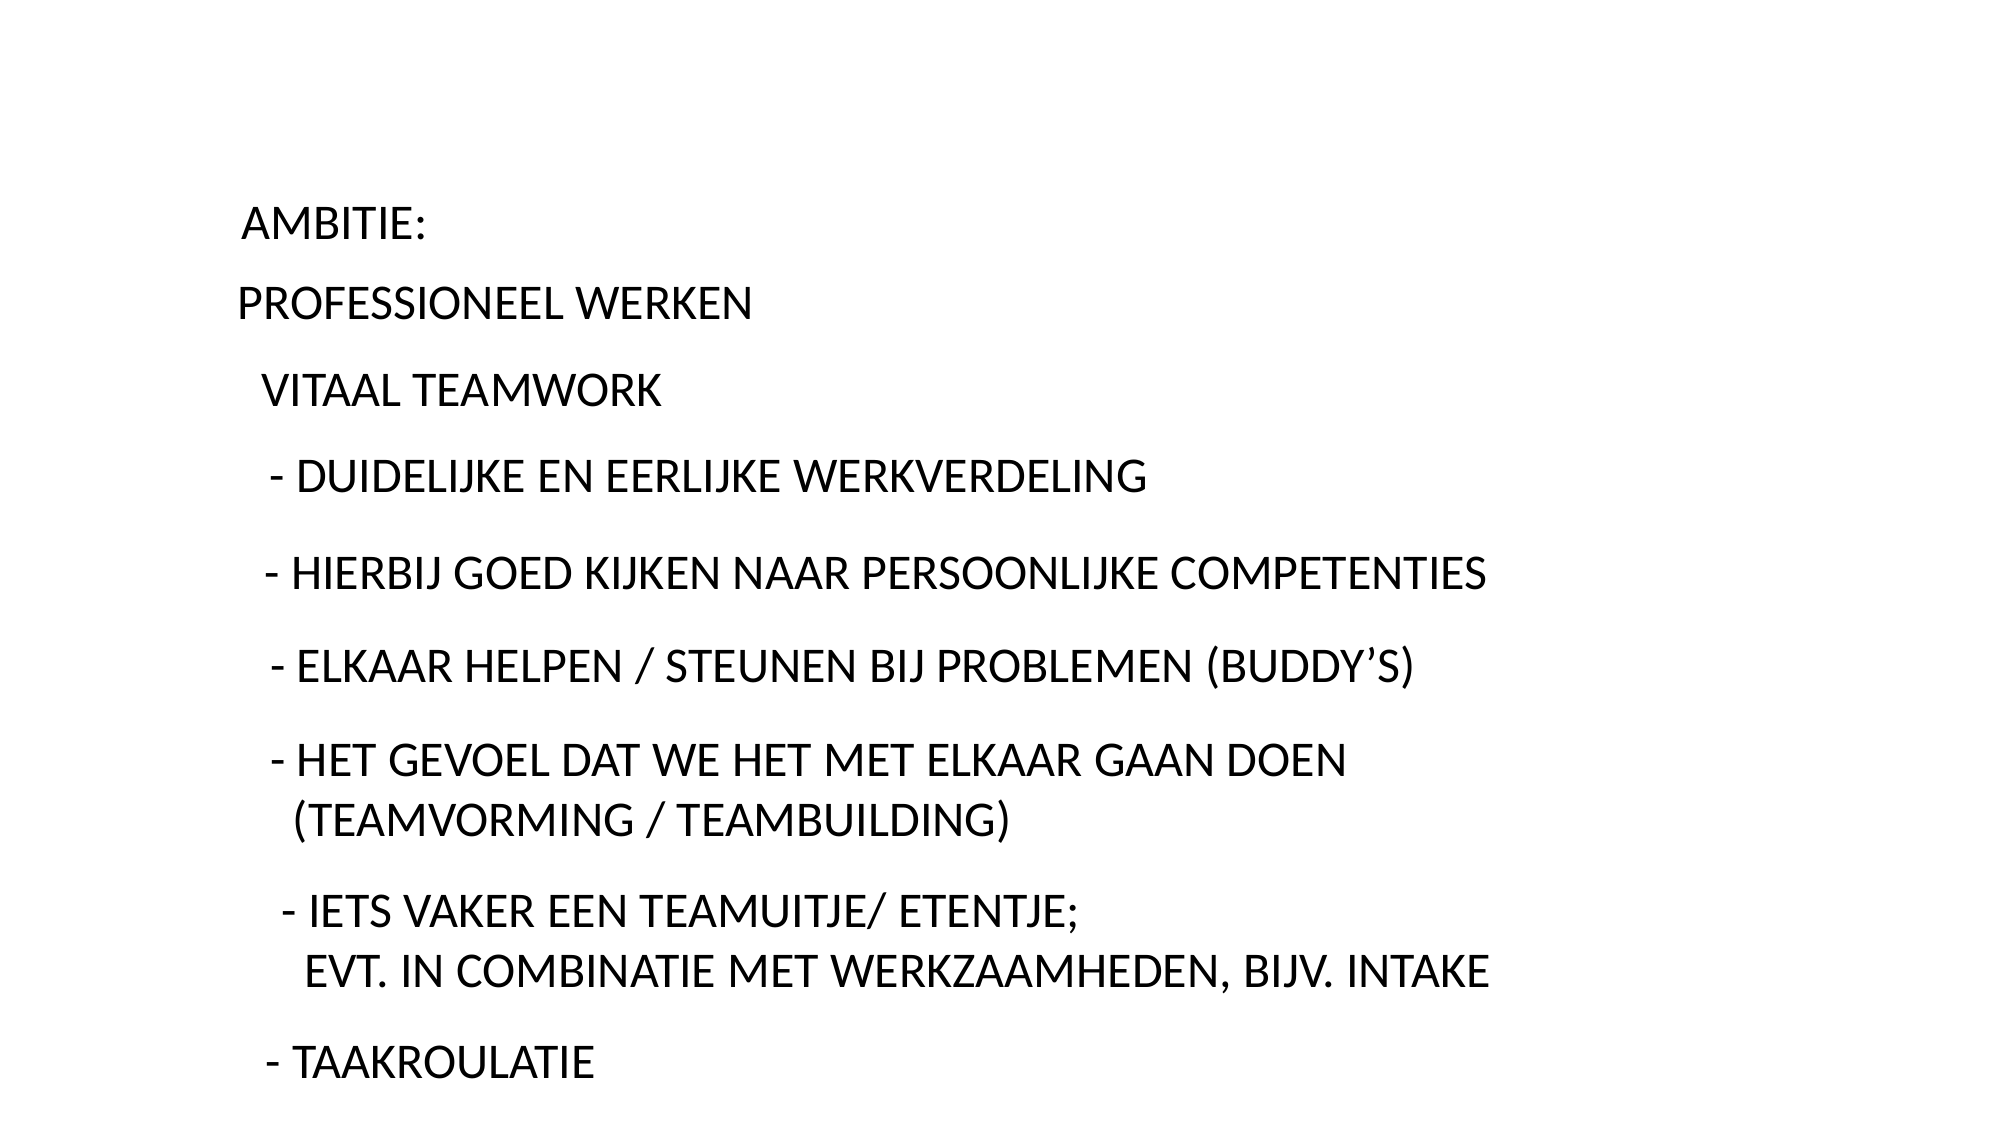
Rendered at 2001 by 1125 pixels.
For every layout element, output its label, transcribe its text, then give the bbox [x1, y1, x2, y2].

text_box AMBITIE: [226, 181, 443, 257]
text_box PROFESSIONEEL WERKEN [223, 261, 770, 337]
text_box - TAAKROULATIE [251, 1020, 611, 1096]
text_box - HET GEVOEL DAT WE HET MET ELKAAR GAAN DOEN (TEAMVORMING / TEAMBUILDING) [255, 719, 1363, 855]
text_box - HIERBIJ GOED KIJKEN NAAR PERSOONLIJKE COMPETENTIES [249, 532, 1661, 607]
text_box - IETS VAKER EEN TEAMUITJE/ ETENTJE; EVT. IN COMBINATIE MET WERKZAAMHEDEN, BIJV. INTAKE [266, 870, 1507, 1005]
text_box VITAAL TEAMWORK [246, 348, 679, 424]
text_box - DUIDELIJKE EN EERLIJKE WERKVERDELING [254, 435, 1164, 511]
text_box - ELKAAR HELPEN / STEUNEN BIJ PROBLEMEN (BUDDY’S) [255, 625, 1432, 701]
